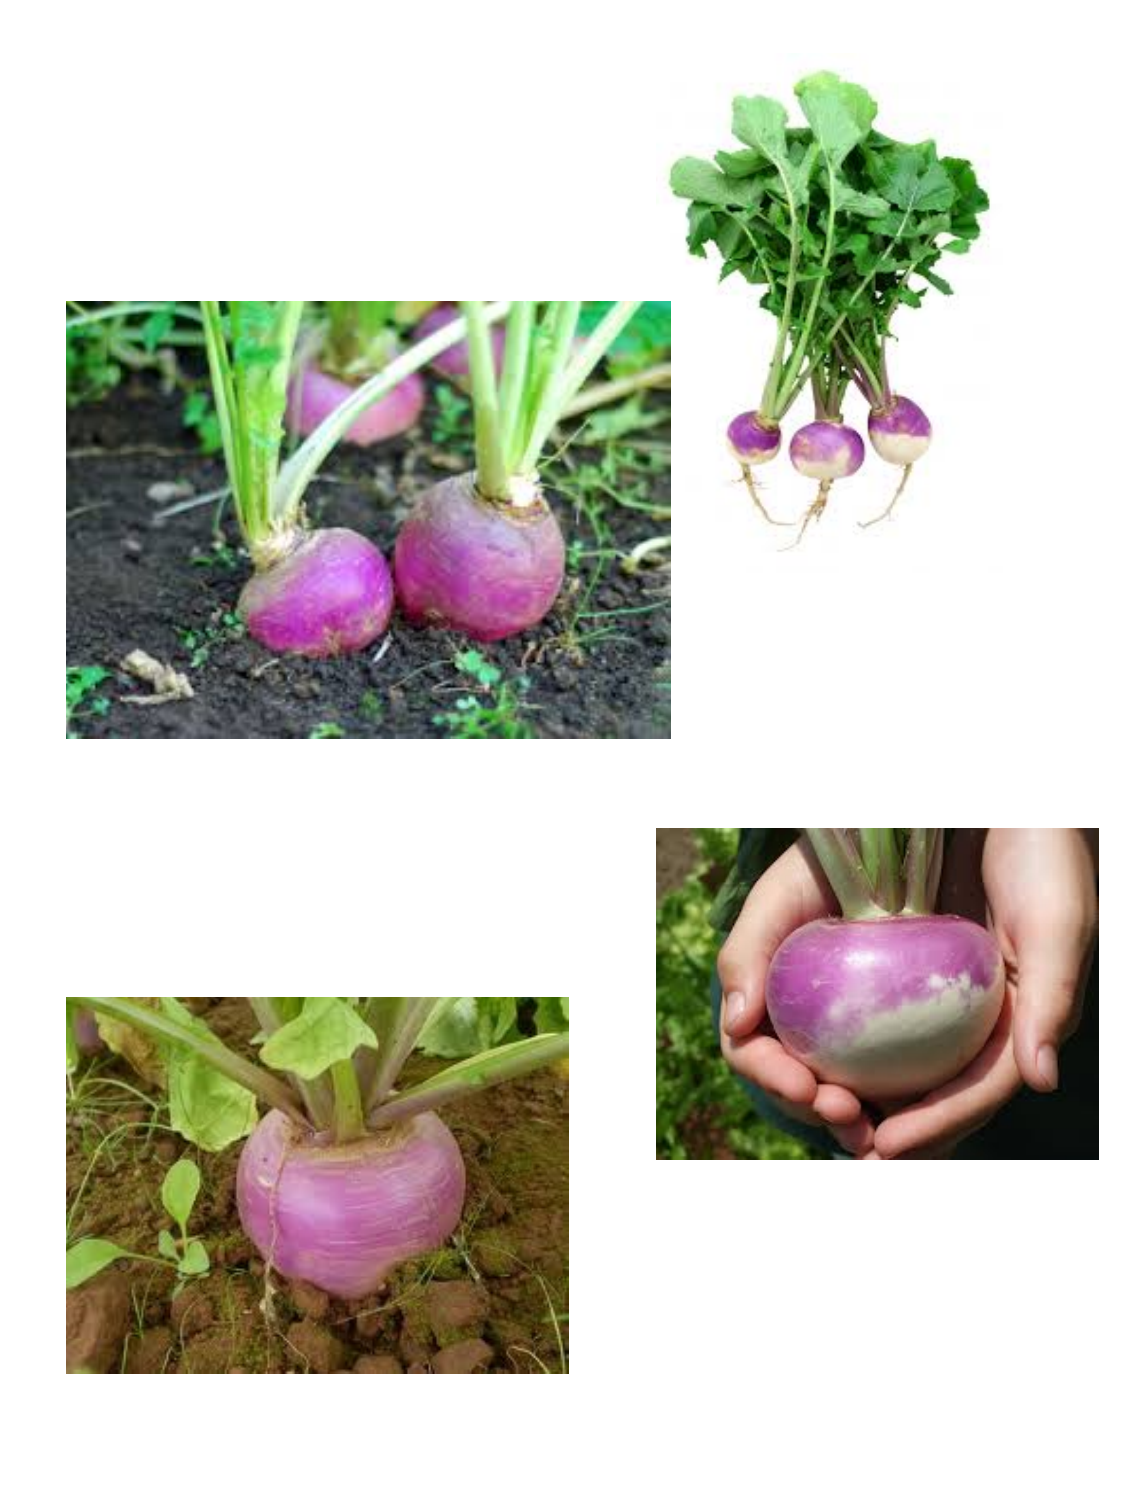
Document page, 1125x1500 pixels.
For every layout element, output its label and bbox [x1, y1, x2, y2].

picture [66, 52, 1004, 739]
picture [66, 997, 569, 1375]
picture [656, 828, 1099, 1160]
